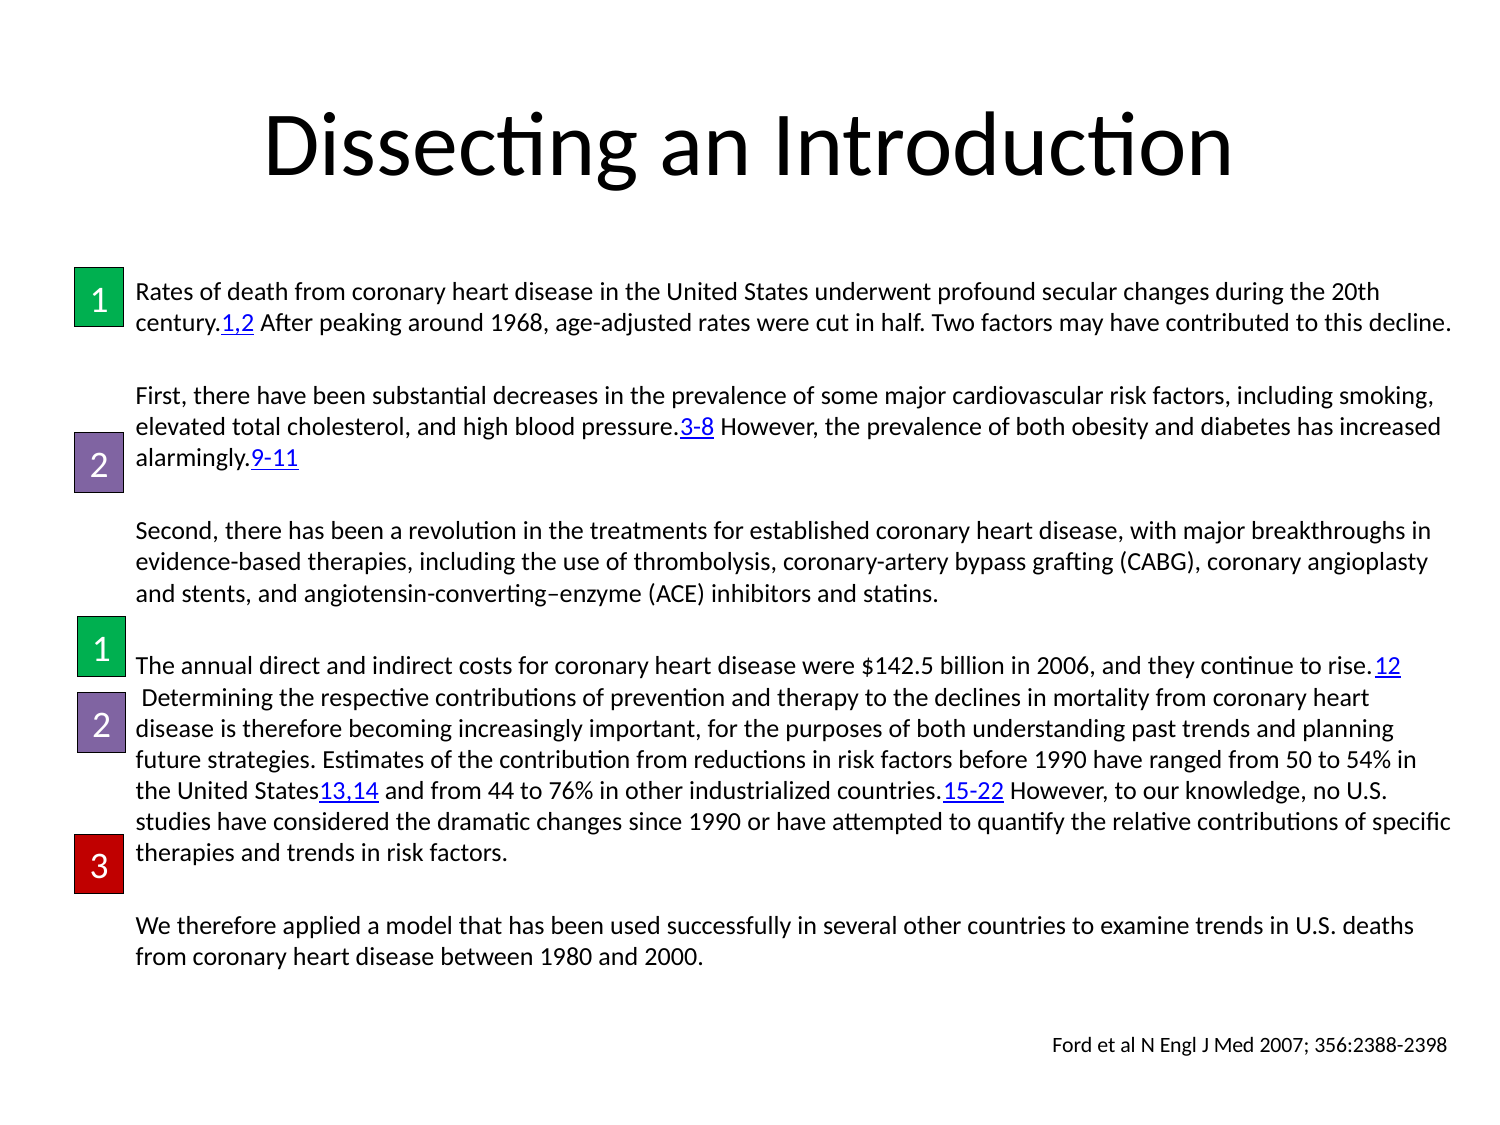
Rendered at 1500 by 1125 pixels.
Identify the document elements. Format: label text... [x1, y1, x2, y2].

text_box 2 [74, 432, 124, 493]
text_box 1 [77, 616, 126, 677]
title Dissecting an Introduction [75, 45, 1425, 233]
list Rates of death from coronary heart disease in the United States underwent profound secular changes during the 20th century.1,2 After peaking around 1968, age-adjusted rates were cut in half. Two factors may have contributed to this decline. First, there have been substantial decreases in the prevalence of some major cardiovascular risk factors, including smoking, elevated total cholesterol, and high blood pressure.3-8 However, the prevalence of both obesity and diabetes has increased alarmingly.9-11 Second, there has been a revolution in the treatments for established coronary heart disease, with major breakthroughs in evidence-based therapies, including the use of thrombolysis, coronary-artery bypass grafting (CABG), coronary angioplasty and stents, and angiotensin-converting–enzyme (ACE) inhibitors and statins. The annual direct and indirect costs for coronary heart disease were $142.5 billion in 2006, and they continue to rise.12 Determining the respective contributions of prevention and therapy to the declines in mortality from coronary heart disease is therefore becoming increasingly important, for the purposes of both understanding past trends and planning future strategies. Estimates of the contribution from reductions in risk factors before 1990 have ranged from 50 to 54% in the United States13,14 and from 44 to 76% in other industrialized countries.15-22 However, to our knowledge, no U.S. studies have considered the dramatic changes since 1990 or have attempted to quantify the relative contributions of specific therapies and trends in risk factors. We therefore applied a model that has been used successfully in several other countries to examine trends in U.S. deaths from coronary heart disease between 1980 and 2000. [120, 267, 1471, 1010]
text_box 1 [74, 267, 124, 327]
text_box 2 [77, 692, 126, 753]
text_box 3 [74, 834, 124, 894]
text_box Ford et al N Engl J Med 2007; 356:2388-2398 [1037, 1023, 1464, 1065]
